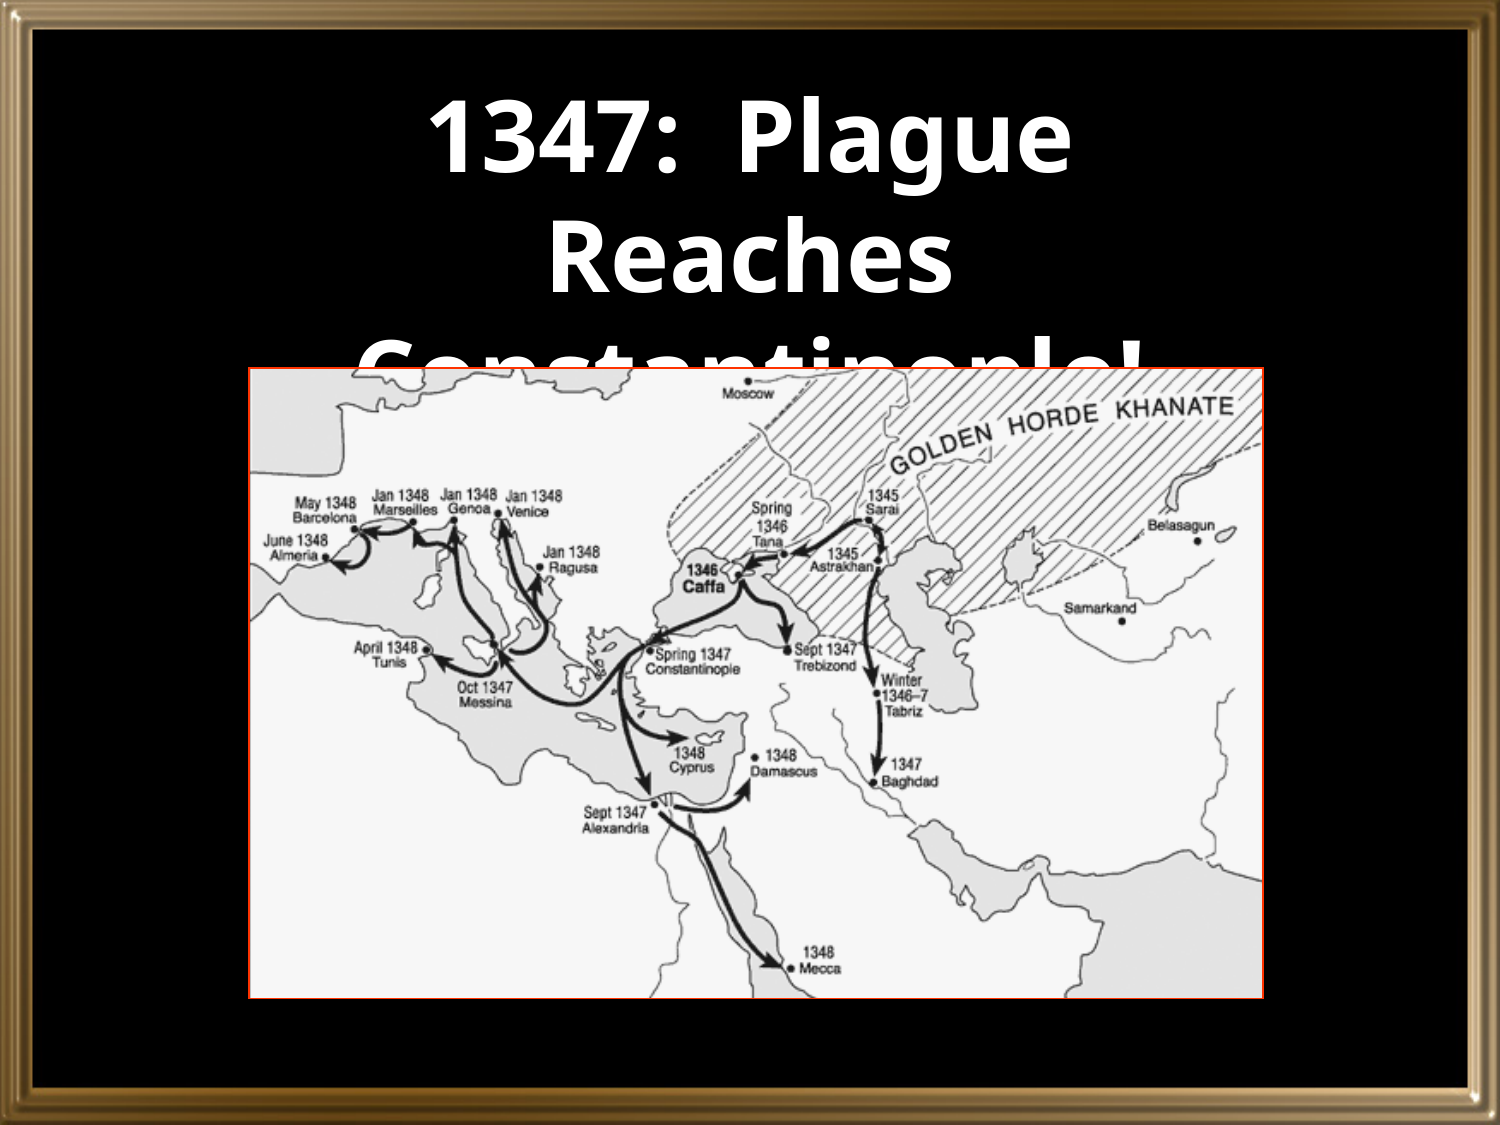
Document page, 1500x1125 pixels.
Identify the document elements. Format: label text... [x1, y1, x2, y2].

text_box 1347: Plague Reaches Constantinople! [212, 64, 1288, 440]
picture [0, 0, 1500, 1125]
